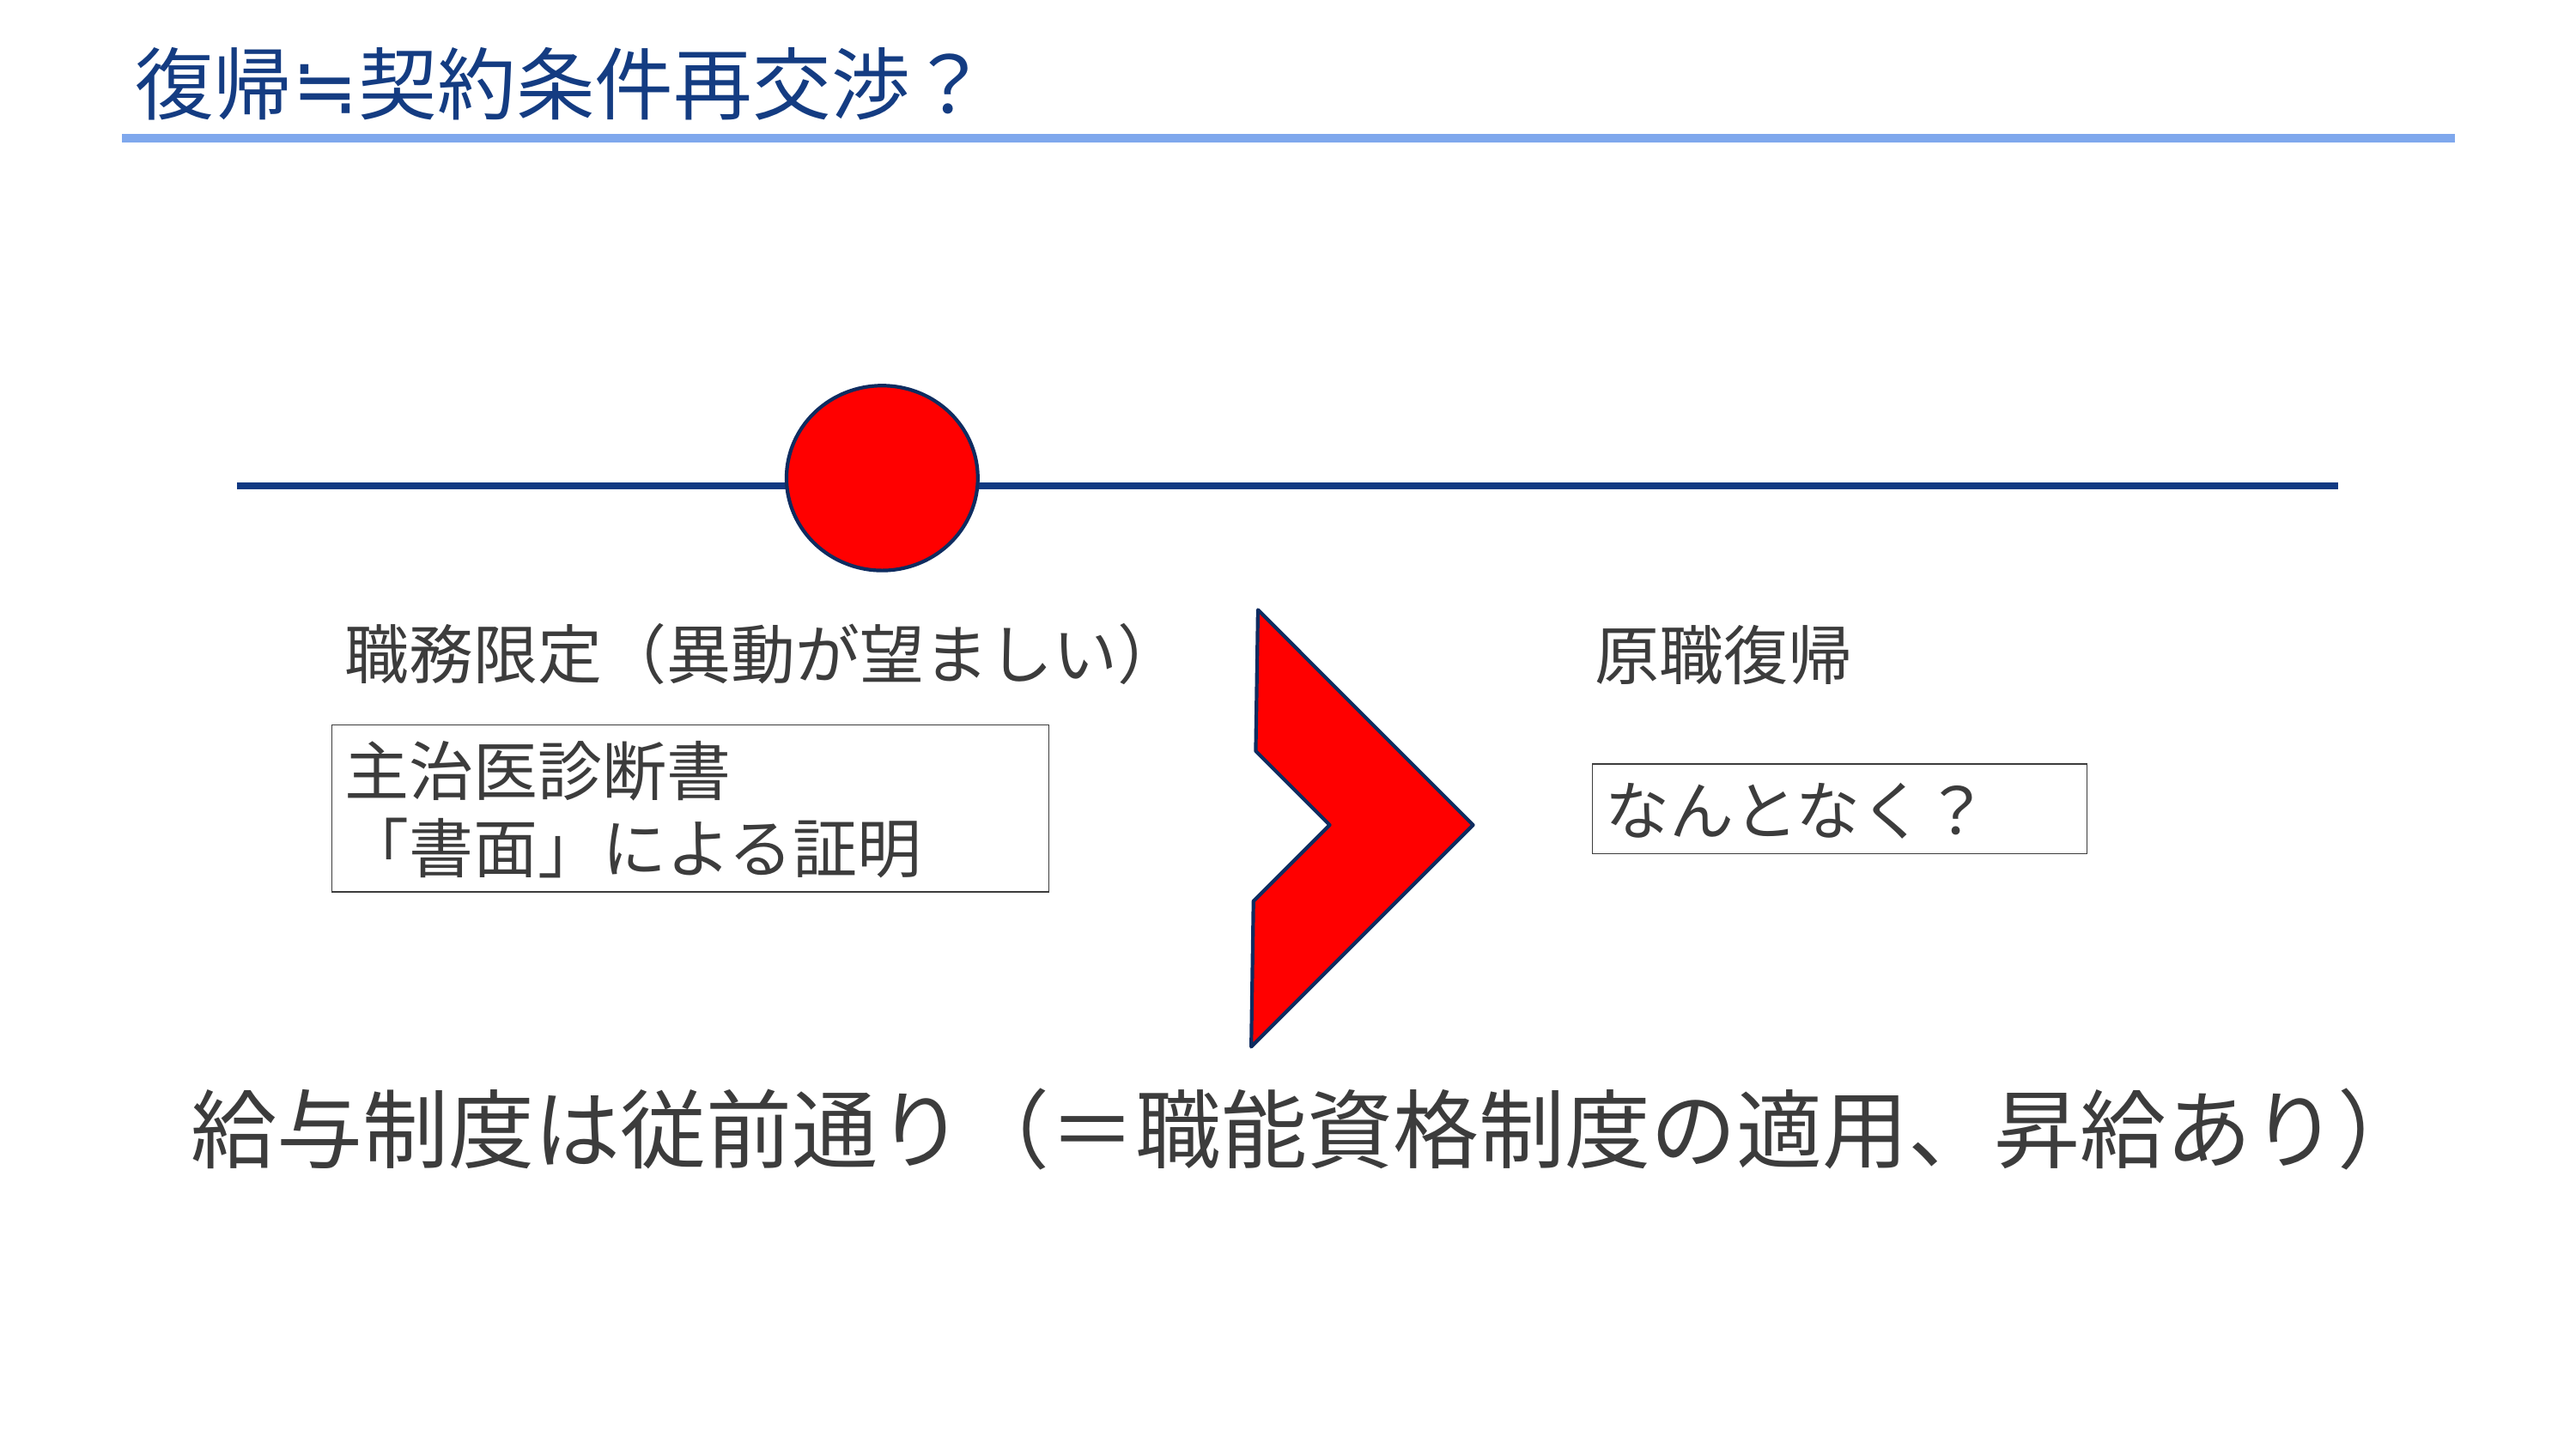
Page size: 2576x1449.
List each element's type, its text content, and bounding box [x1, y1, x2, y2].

text_box 職務限定（異動が望ましい） [331, 608, 1203, 699]
text_box [786, 496, 978, 573]
text_box なんとなく？ [1592, 763, 2087, 854]
text_box 原職復帰 [1582, 608, 2097, 699]
text_box [1249, 608, 1475, 1049]
title 復帰≒契約条件再交渉？ [122, 39, 2454, 139]
text_box [784, 384, 980, 485]
list 給与制度は従前通り（＝職能資格制度の適用、昇給あり） [146, 1017, 2478, 1295]
text_box 主治医診断書 「書面」による証明 [331, 724, 1049, 893]
